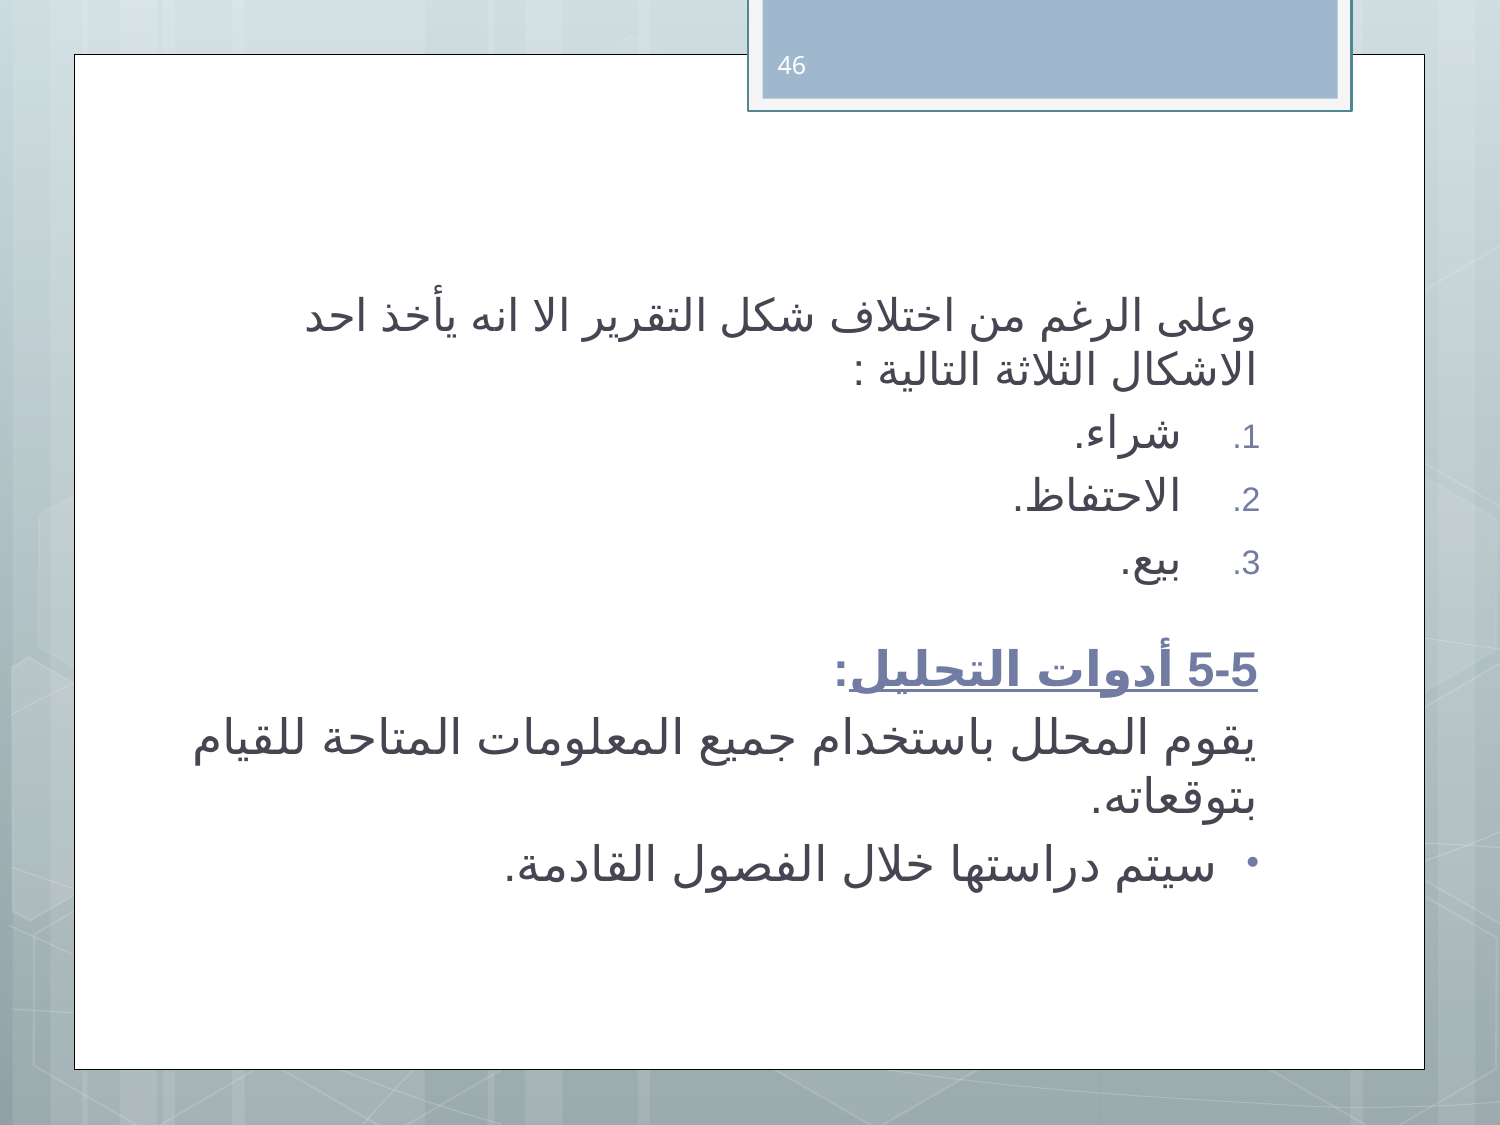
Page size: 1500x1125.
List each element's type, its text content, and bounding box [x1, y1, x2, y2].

list وعلى الرغم من اختلاف شكل التقرير الا انه يأخذ احد الاشكال الثلاثة التالية : شراء. الاحتفاظ. بيع. 5-5 أدوات التحليل: يقوم المحلل باستخدام جميع المعلومات المتاحة للقيام بتوقعاته. سيتم دراستها خلال الفصول القادمة. [171, 278, 1283, 905]
slide_number 46 [762, 36, 982, 97]
